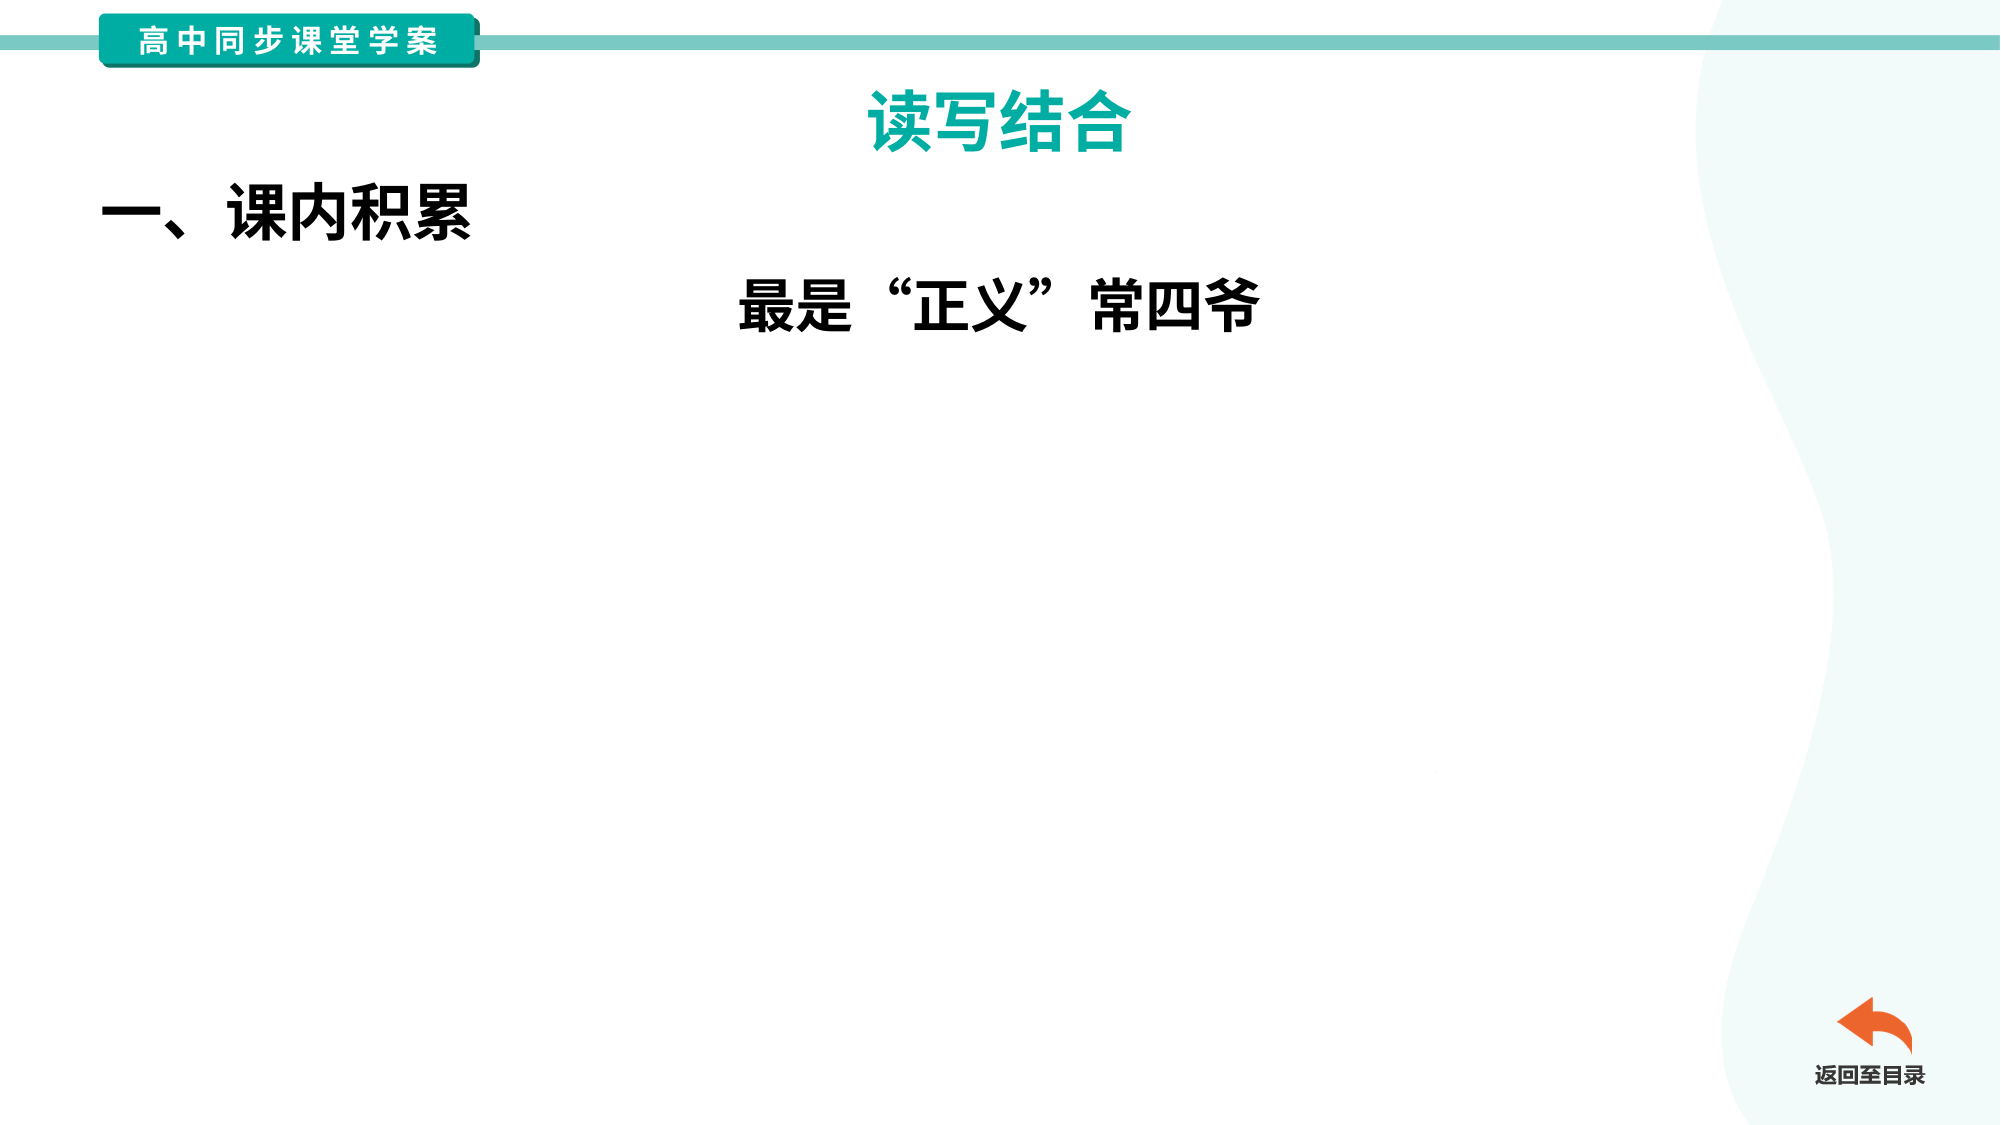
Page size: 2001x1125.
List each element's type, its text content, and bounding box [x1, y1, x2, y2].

text_box 读写结合 [100, 76, 1899, 157]
text_box 最是“正义”常四爷 《茶馆》（节选）中的常四爷极具正义感，他气质不凡，刚正不 阿，心怀正义，对世间不平之事深恶痛绝，敢于挺身而出，仗义执言。 在裕泰茶馆里，看到乡妇因生活贫困卖自己的孩子，买面给她们吃， 一句 “大清国要完！”尽显其对社会不公的愤慨与批判。面对社会的黑 暗与不公，他从不选择沉默，而是用自己的言行去抗争，展现出旧社 会少有的骨气和担当。 运用角度 正义的力量 坚守正义 抗争 担当#2.1 [100, 253, 1899, 1011]
text_box 一、课内积累 [100, 158, 1899, 243]
picture [0, 0, 2000, 1125]
